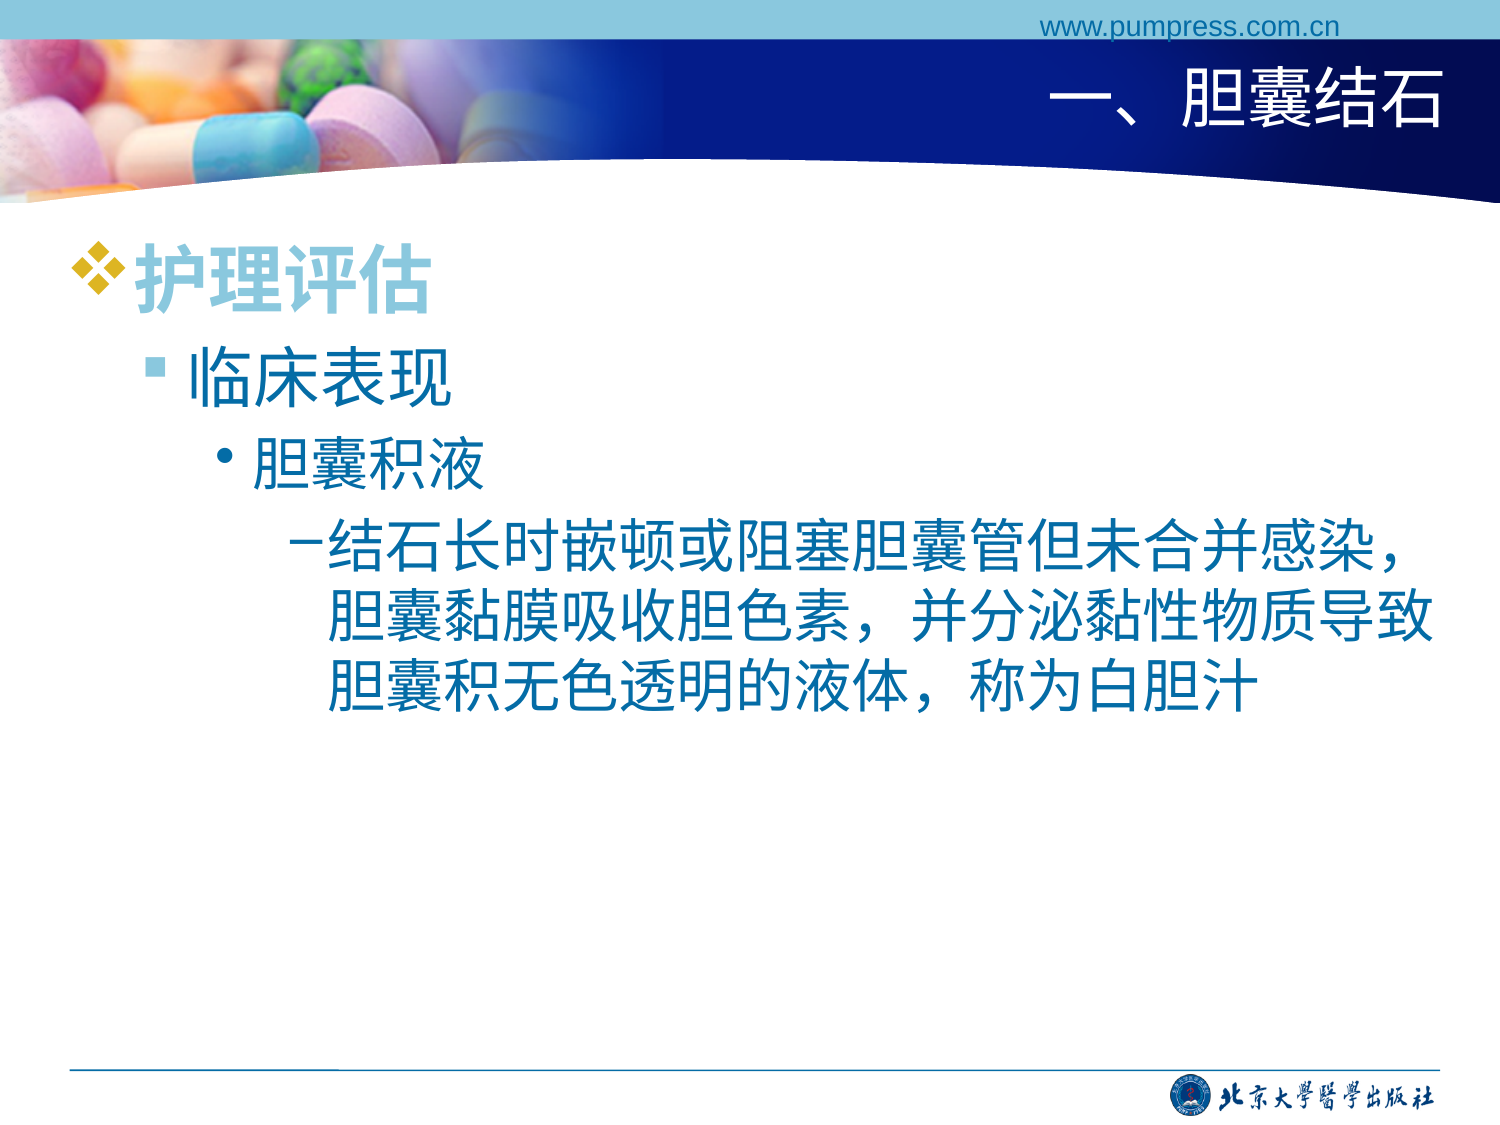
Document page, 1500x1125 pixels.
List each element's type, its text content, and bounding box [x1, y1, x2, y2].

picture [1170, 1074, 1436, 1118]
title 一、胆囊结石 [137, 49, 1463, 143]
slide_number www.pumpress.com.cn [1025, 0, 1463, 38]
picture [0, 40, 1500, 203]
list 护理评估 临床表现 胆囊积液 结石长时嵌顿或阻塞胆囊管但未合并感染，胆囊黏膜吸收胆色素，并分泌黏性物质导致胆囊积无色透明的液体，称为白胆汁 [49, 224, 1463, 1026]
